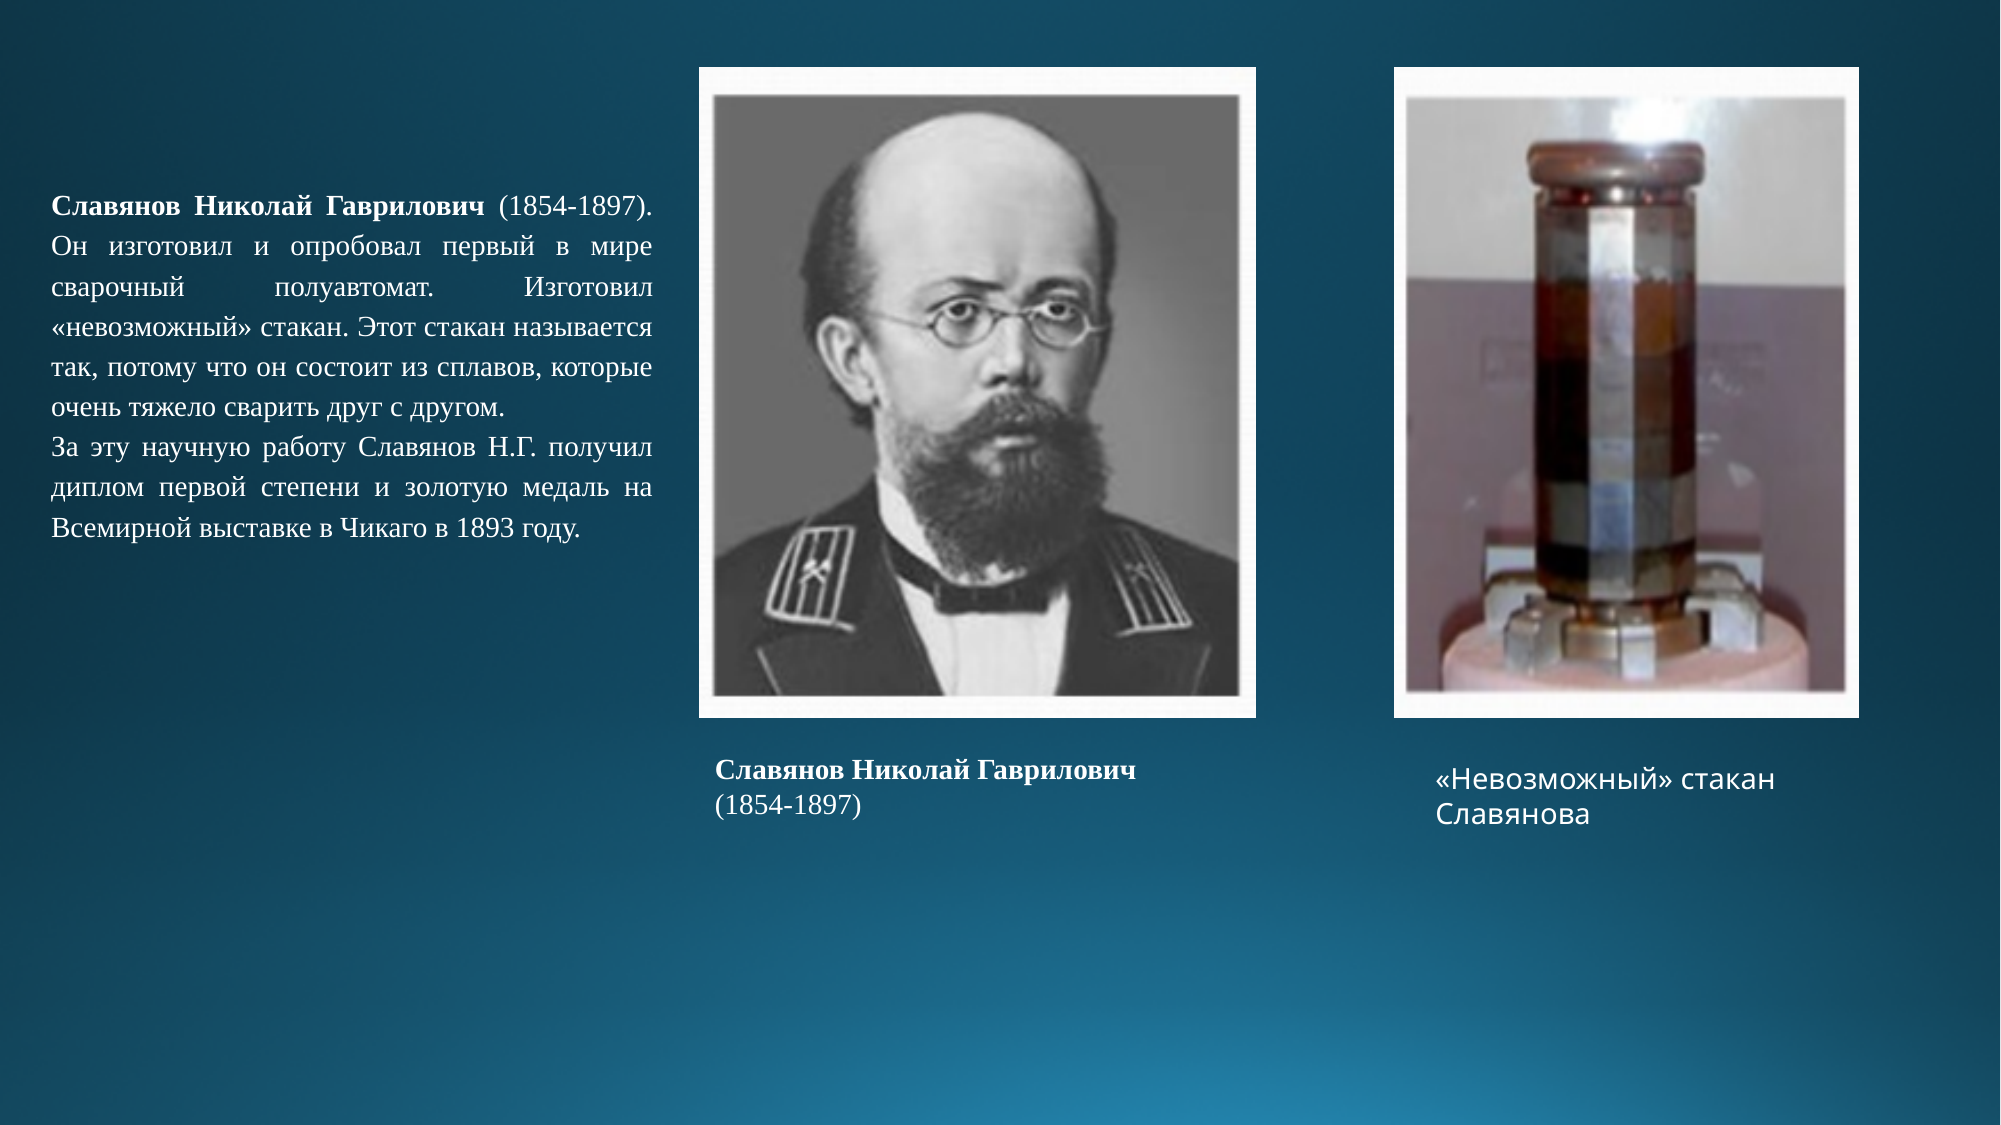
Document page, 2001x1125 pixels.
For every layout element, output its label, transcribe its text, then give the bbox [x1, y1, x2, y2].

picture [0, 0, 2001, 1125]
text_box Славянов Николай Гаврилович (1854-1897) [699, 742, 1216, 828]
text_box Славянов Николай Гаврилович (1854-1897). Он изготовил и опробовал первый в мире сварочный полуавтомат. Изготовил «невозможный» стакан. Этот стакан называется так, потому что он состоит из сплавов, которые очень тяжело сварить друг с другом. За эту научную работу Славянов Н.Г. получил диплом первой степени и золотую медаль на Всемирной выставке в Чикаго в 1893 году. [0, 173, 668, 606]
text_box «Невозможный» стакан Славянова [1420, 752, 1859, 838]
